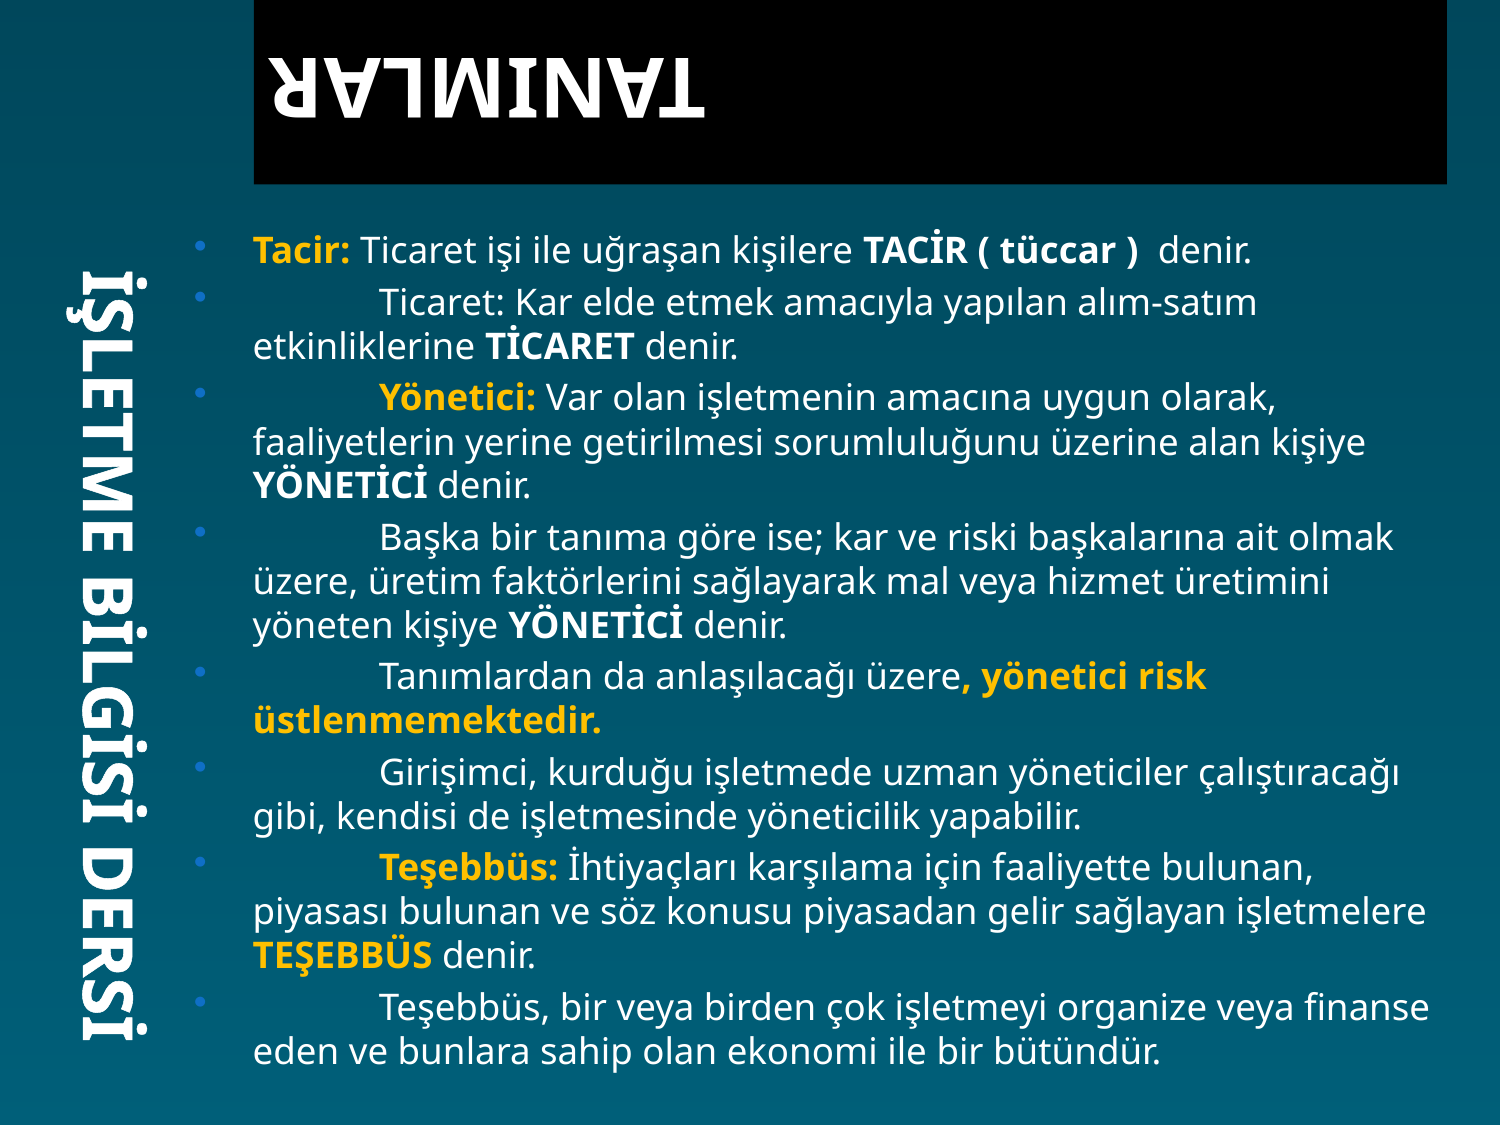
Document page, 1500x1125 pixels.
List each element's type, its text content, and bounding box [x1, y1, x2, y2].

list Tacir: Ticaret işi ile uğraşan kişilere TACİR ( tüccar ) denir. Ticaret: Kar elde etmek amacıyla yapılan alım-satım etkinliklerine TİCARET denir. Yönetici: Var olan işletmenin amacına uygun olarak, faaliyetlerin yerine getirilmesi sorumluluğunu üzerine alan kişiye YÖNETİCİ denir. Başka bir tanıma göre ise; kar ve riski başkalarına ait olmak üzere, üretim faktörlerini sağlayarak mal veya hizmet üretimini yöneten kişiye YÖNETİCİ denir. Tanımlardan da anlaşılacağı üzere, yönetici risk üstlenmemektedir. Girişimci, kurduğu işletmede uzman yöneticiler çalıştıracağı gibi, kendisi de işletmesinde yöneticilik yapabilir. Teşebbüs: İhtiyaçları karşılama için faaliyette bulunan, piyasası bulunan ve söz konusu piyasadan gelir sağlayan işletmelere TEŞEBBÜS denir. Teşebbüs, bir veya birden çok işletmeyi organize veya finanse eden ve bunlara sahip olan ekonomi ile bir bütündür. [171, 219, 1450, 1083]
title İŞLETME BİLGİSİ DERSİ [40, 47, 160, 1058]
list TANIMLAR [253, 0, 1448, 185]
